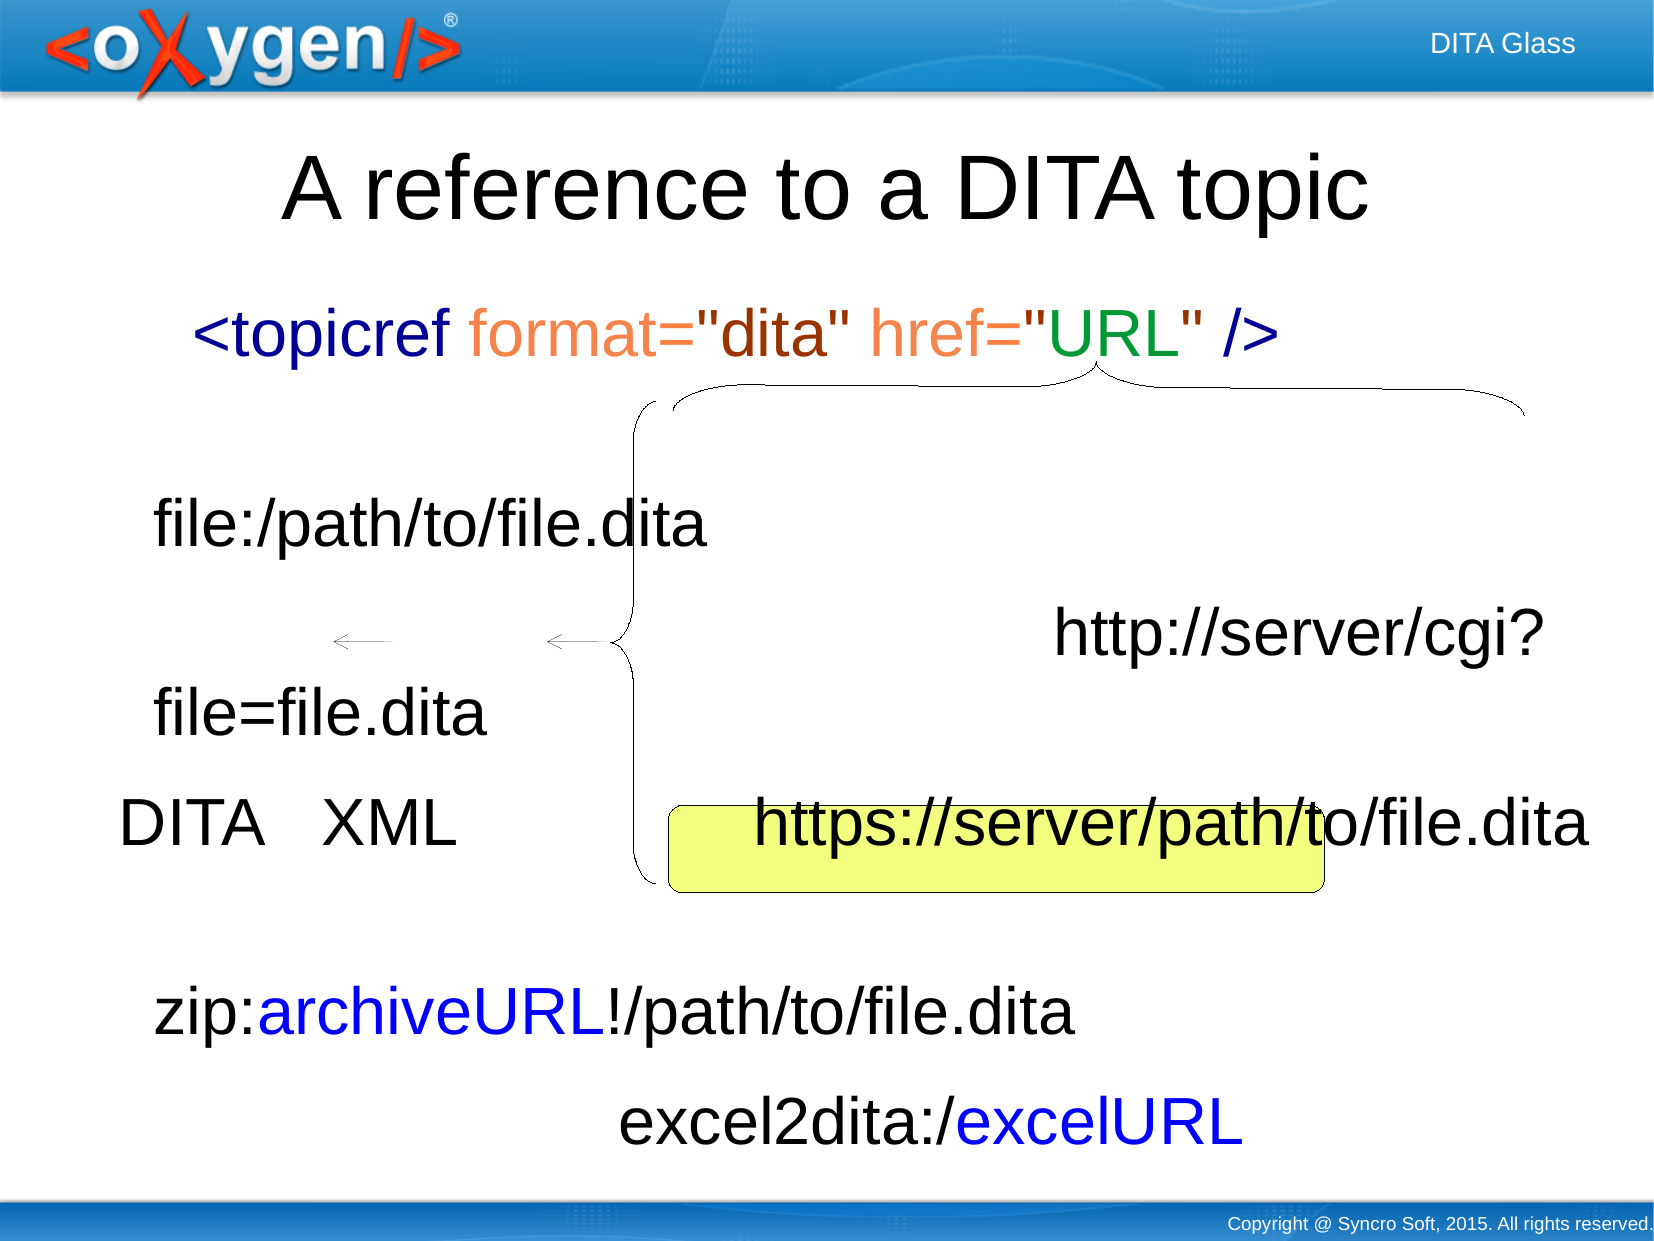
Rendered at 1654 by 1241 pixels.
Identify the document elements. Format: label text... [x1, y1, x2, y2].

title A reference to a DITA topic [82, 78, 1571, 286]
text_box [673, 361, 1525, 416]
list <topicref format="dita" href="URL" /> file:/path/to/file.dita http://server/cgi?file=file.dita DITA XML https://server/path/to/file.dita zip:archiveURL!/path/to/file.dita excel2dita:/excelURL [82, 290, 1602, 1180]
picture [0, 0, 1654, 109]
picture [0, 1195, 1654, 1241]
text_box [333, 401, 656, 884]
